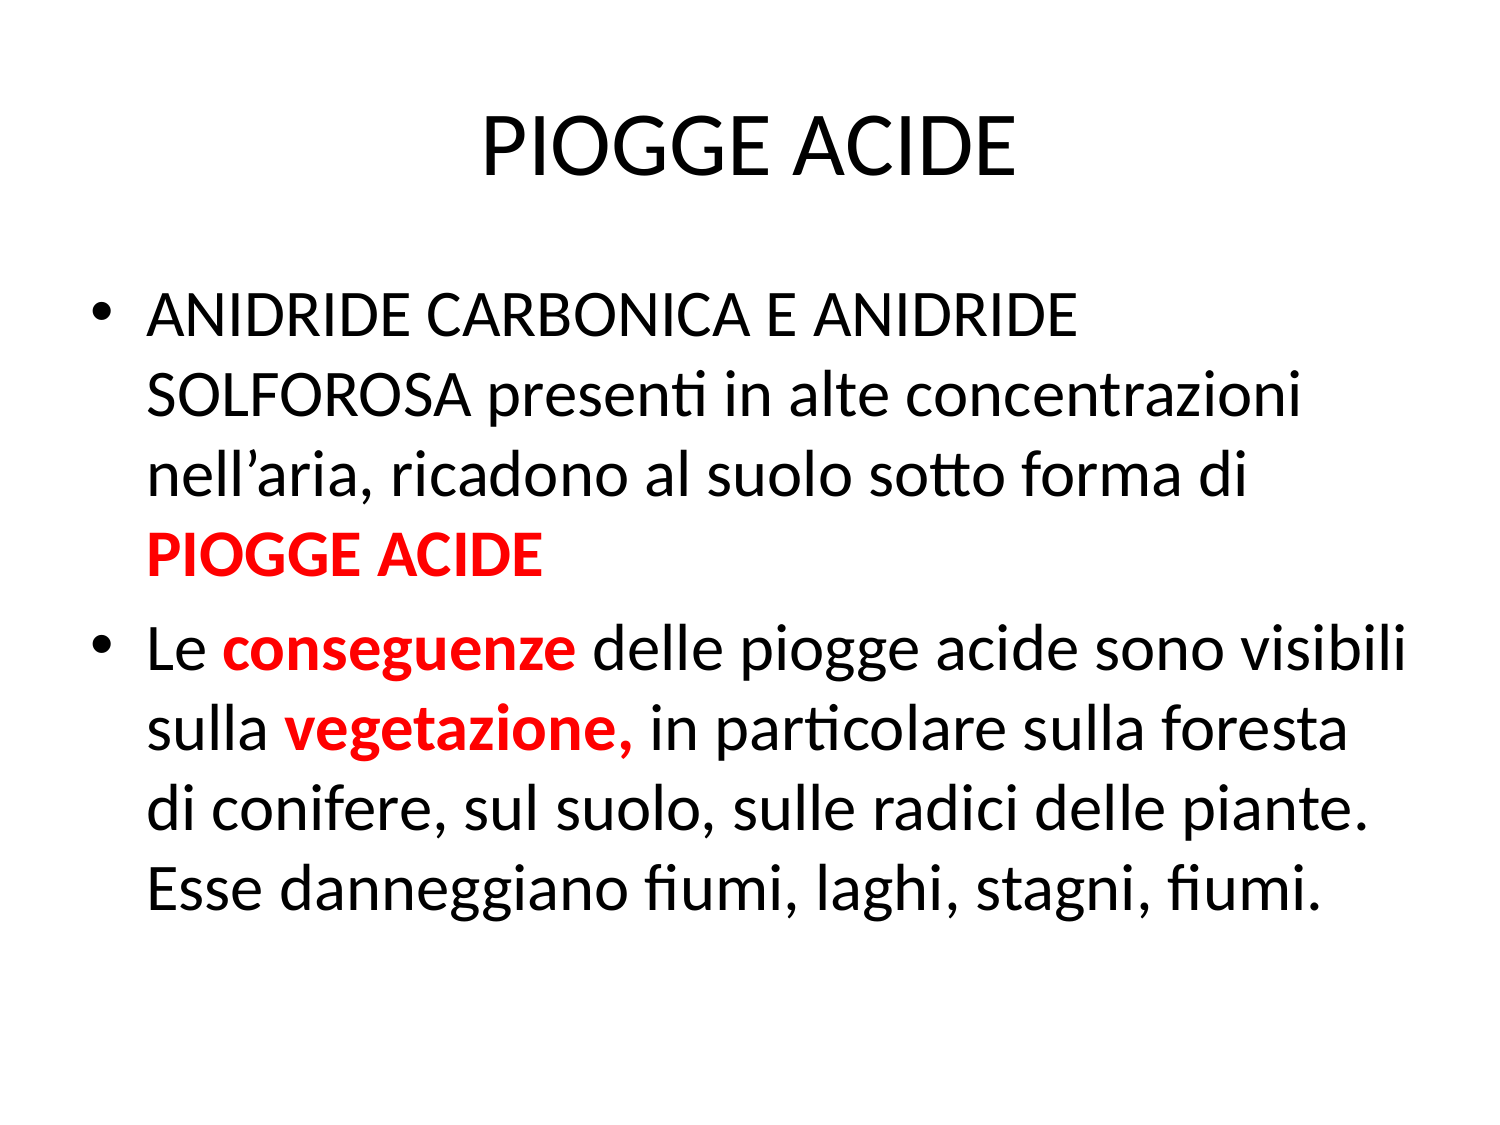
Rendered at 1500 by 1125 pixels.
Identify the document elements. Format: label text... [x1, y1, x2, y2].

title PIOGGE ACIDE [75, 45, 1425, 233]
list ANIDRIDE CARBONICA E ANIDRIDE SOLFOROSA presenti in alte concentrazioni nell’aria, ricadono al suolo sotto forma di PIOGGE ACIDE Le conseguenze delle piogge acide sono visibili sulla vegetazione, in particolare sulla foresta di conifere, sul suolo, sulle radici delle piante. Esse danneggiano fiumi, laghi, stagni, fiumi. [75, 262, 1425, 1005]
